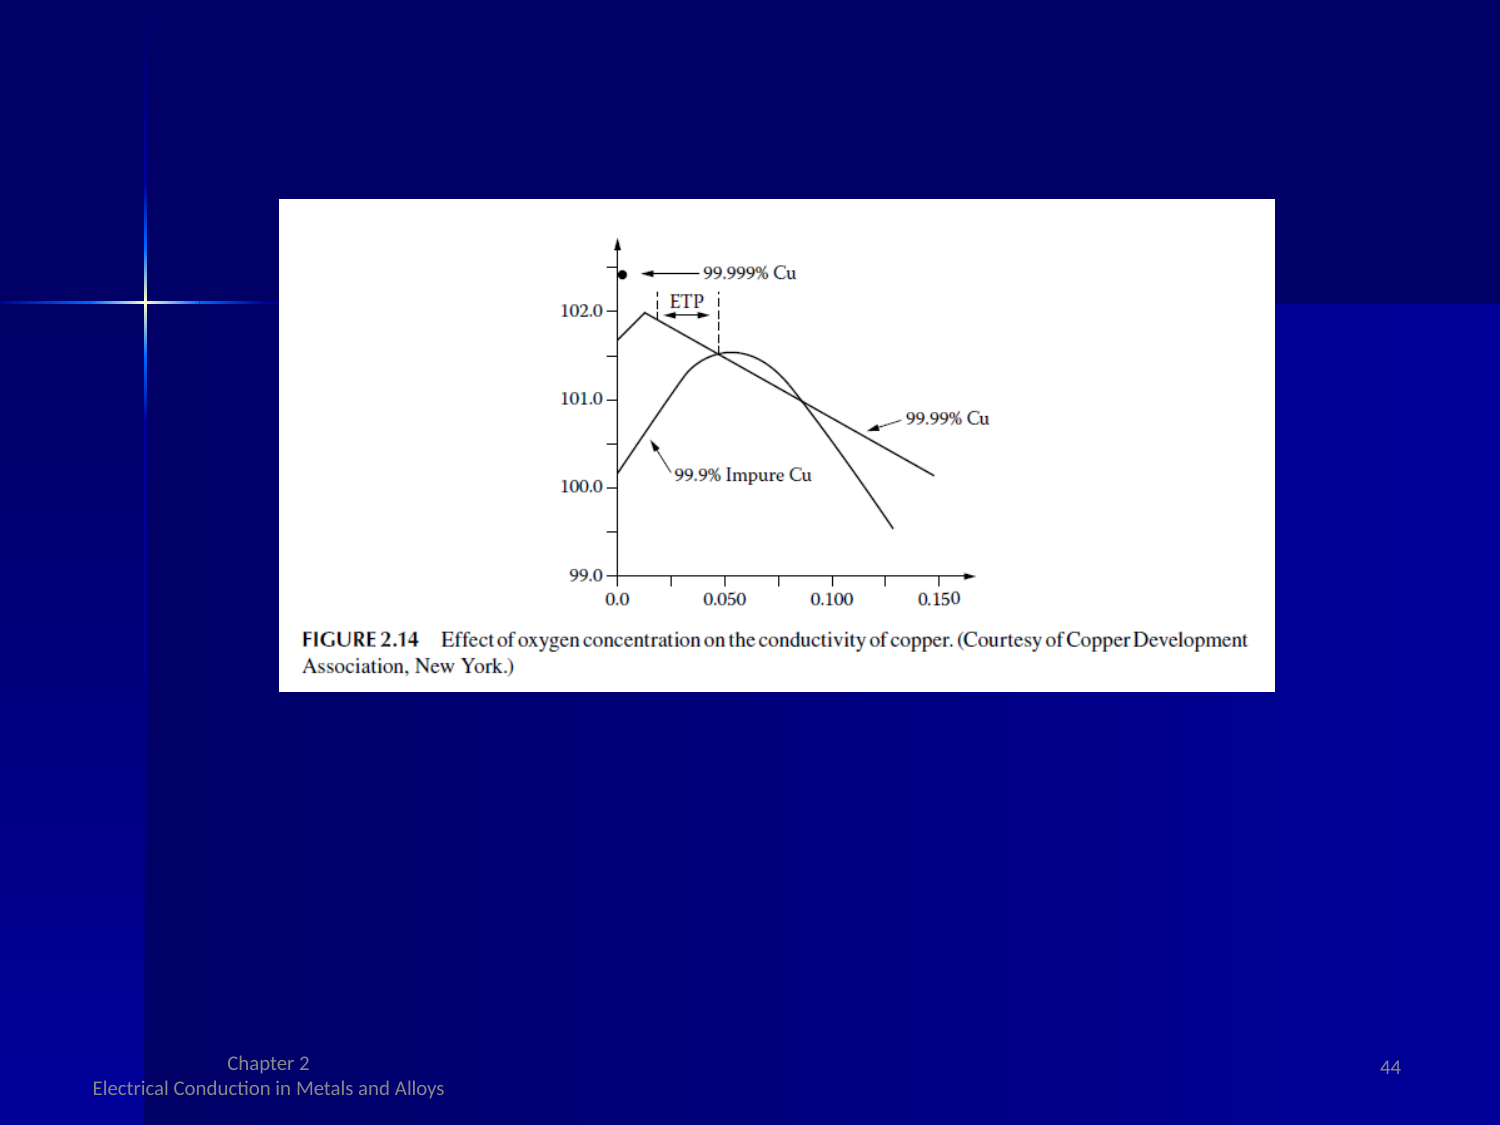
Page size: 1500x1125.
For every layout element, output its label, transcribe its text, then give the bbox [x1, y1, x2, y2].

picture [279, 199, 1276, 692]
slide_number Chapter 2 Electrical Conduction in Metals and Alloys [74, 1037, 463, 1113]
